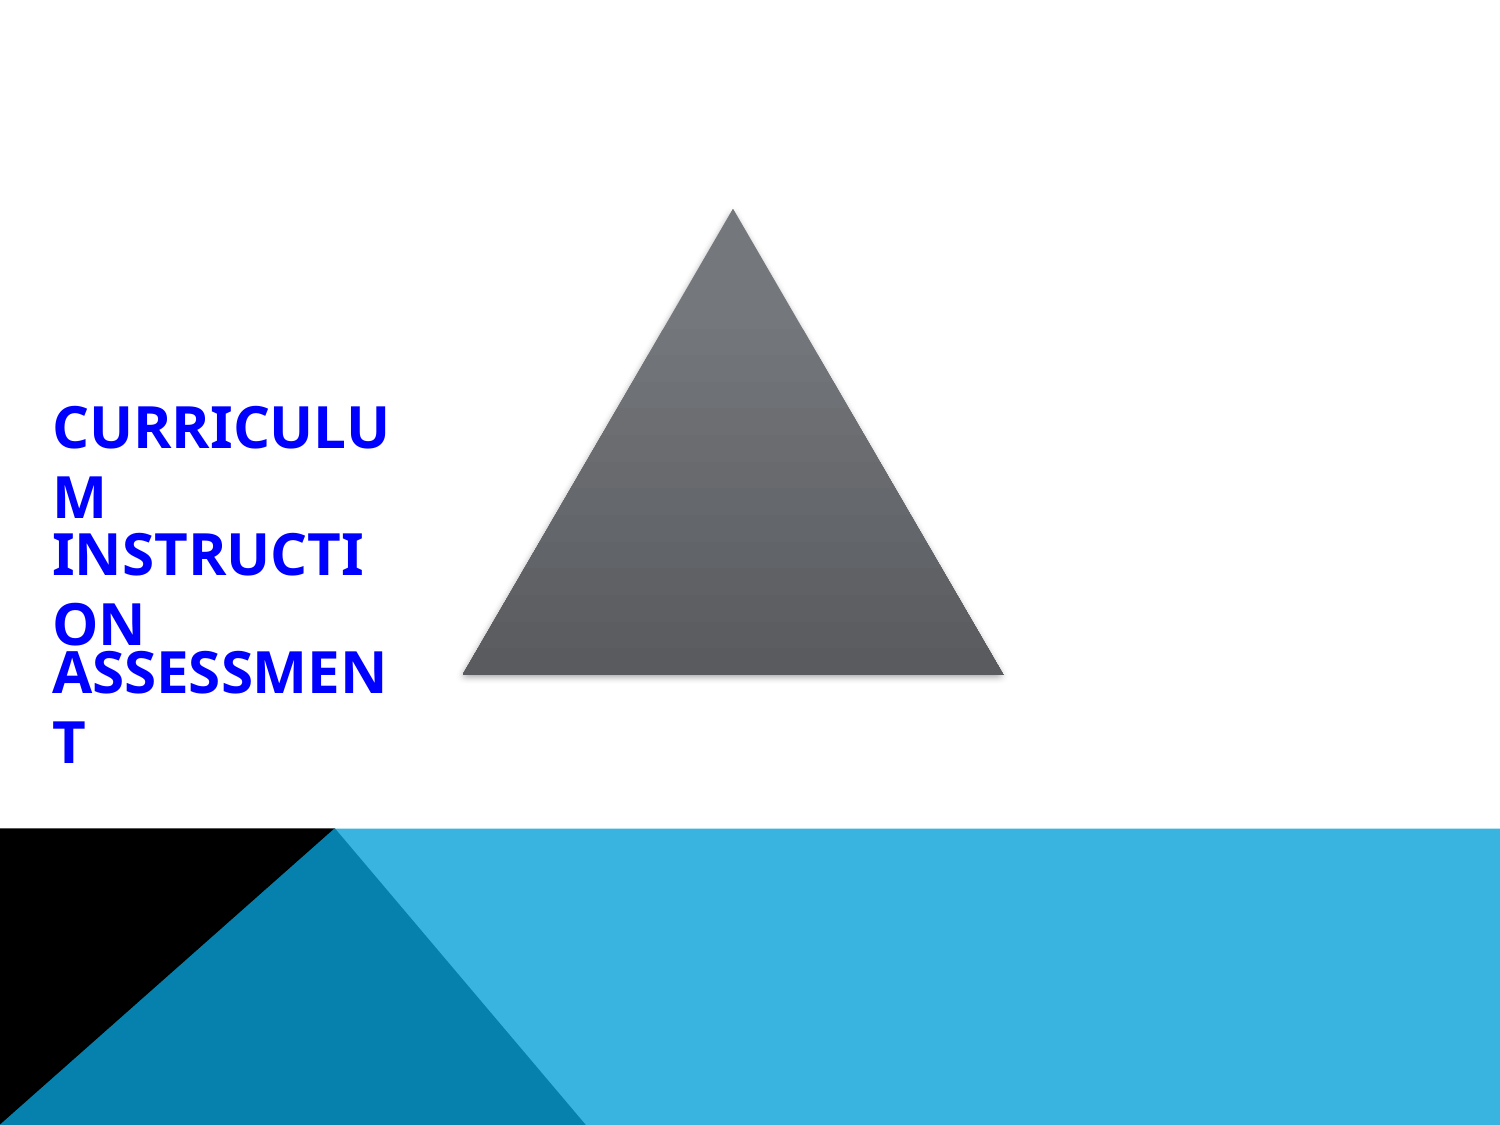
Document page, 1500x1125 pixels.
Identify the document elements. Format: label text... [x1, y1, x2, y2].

text_box ASSESSMENT [37, 628, 413, 853]
text_box [462, 208, 1004, 676]
text_box CURRICULUM [37, 382, 413, 509]
text_box INSTRUCTION [37, 509, 413, 628]
